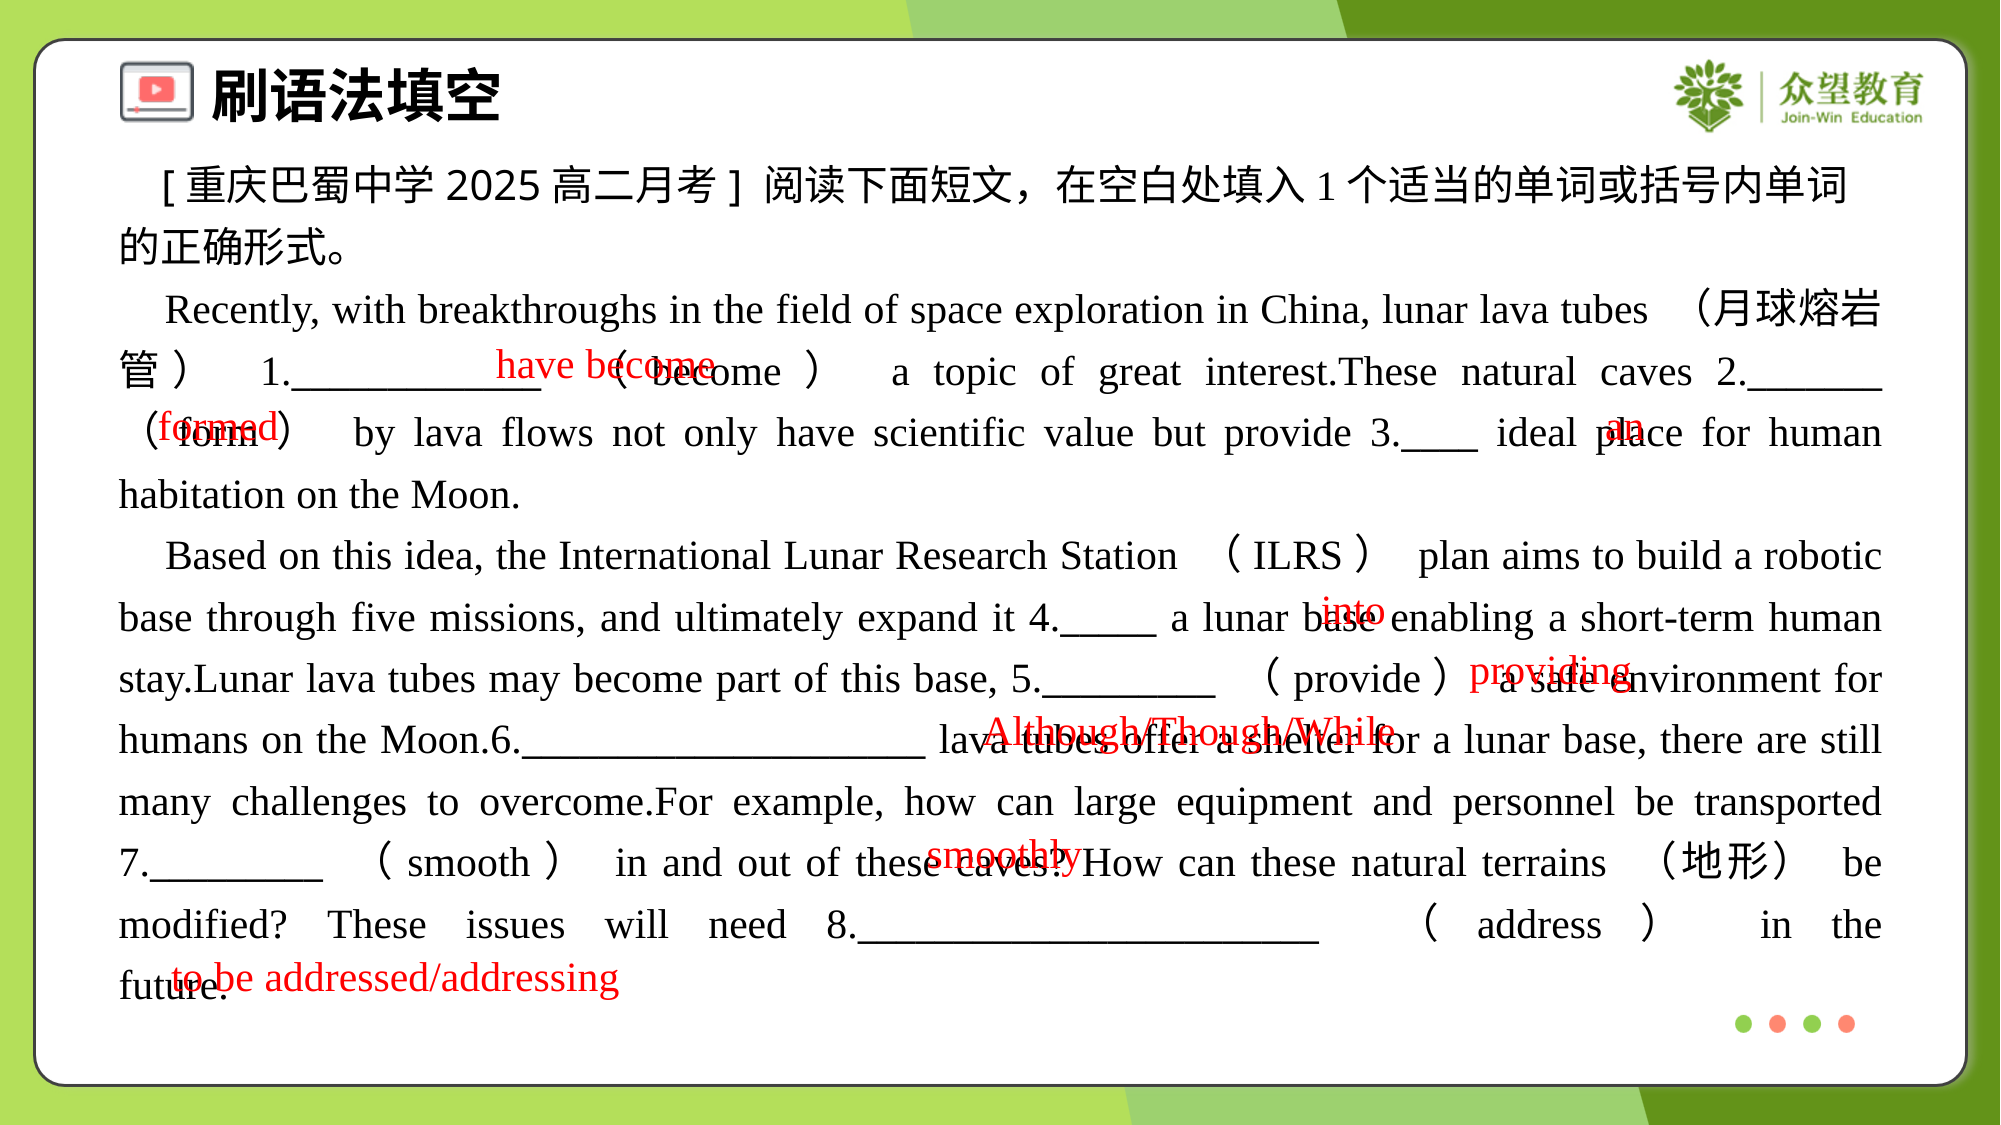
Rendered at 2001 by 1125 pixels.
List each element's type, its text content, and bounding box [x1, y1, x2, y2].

text_box have become [486, 325, 725, 383]
text_box to be addressed/addressing [157, 938, 634, 996]
text_box [重庆巴蜀中学2025高二月考] 阅读下面短文，在空白处填入1个适当的单词或括号内单词的正确形式。 Recently, with breakthroughs in the field of space exploration in China, lunar lava tubes （月球熔岩管） 1._____________ （become） a topic of great interest.These natural caves 2._______ （form） by lava flows not only have scientific value but provide 3.____ ideal place for human habitation on the Moon. Based on this idea, the International Lunar Research Station （ILRS） plan aims to build a robotic base through five missions, and ultimately expand it 4._____ a lunar base enabling a short-term human stay.Lunar lava tubes may become part of this base, 5._________ （provide） a safe environment for humans on the Moon.6._____________________ lava tubes offer a shelter for a lunar base, there are still many challenges to overcome.For example, how can large equipment and personnel be transported 7._________ （smooth） in and out of these caves? How can these natural terrains （地形） be modified? These issues will need 8.________________________ （address） in the future.#1.2 [118, 147, 1883, 1003]
text_box Although/Though/While [978, 692, 1400, 750]
text_box smoothly [922, 815, 1087, 873]
text_box into [1316, 571, 1391, 629]
text_box providing [1465, 631, 1637, 689]
text_box an [1600, 387, 1650, 445]
picture [0, 0, 2000, 1125]
text_box formed [153, 387, 283, 445]
